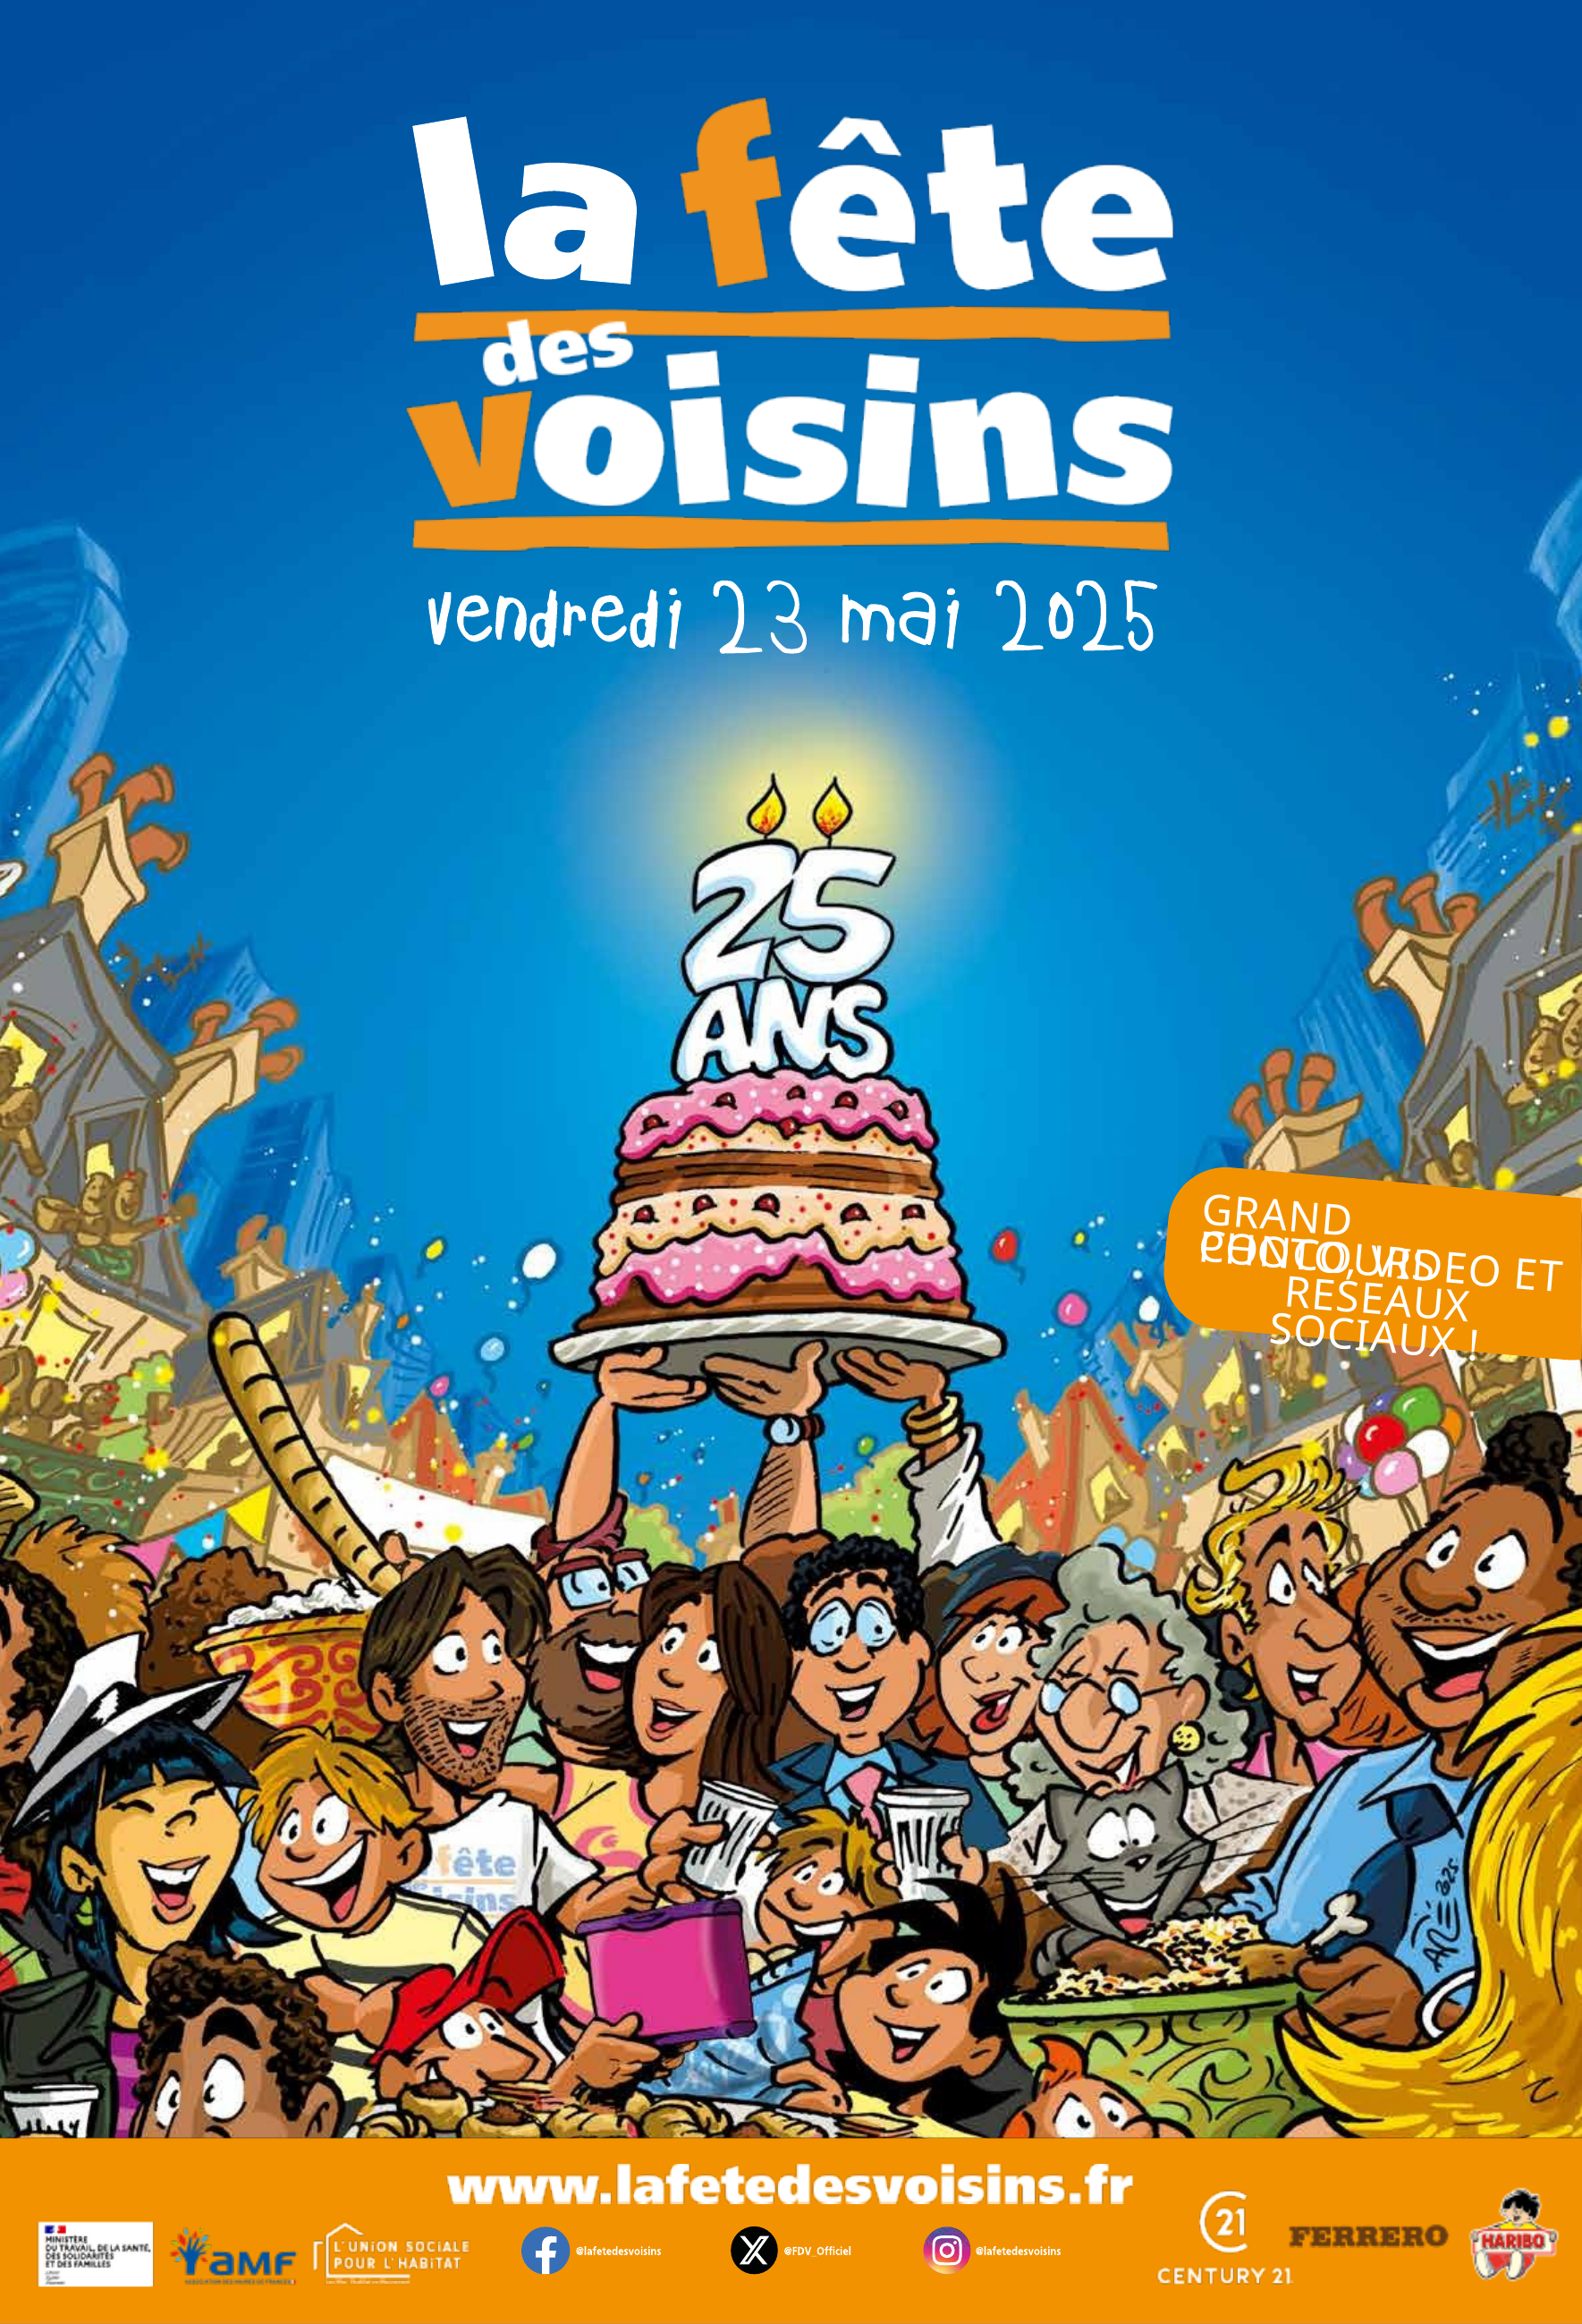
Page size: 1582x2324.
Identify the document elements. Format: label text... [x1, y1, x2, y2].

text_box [703, 571, 816, 664]
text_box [419, 578, 691, 659]
text_box PHOTO, VIDEO ET RESEAUX SOCIAUX ! [1457, 1368, 1563, 1378]
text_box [986, 571, 1167, 661]
text_box [38, 2223, 151, 2287]
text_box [512, 2217, 671, 2284]
text_box [29, 2213, 479, 2296]
text_box [444, 2164, 1137, 2204]
text_box [0, 0, 1582, 2129]
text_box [833, 578, 969, 659]
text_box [922, 2226, 972, 2275]
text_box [1163, 1166, 1582, 1361]
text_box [721, 2217, 860, 2284]
text_box [397, 89, 1183, 561]
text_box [913, 2218, 1070, 2284]
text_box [402, 106, 647, 295]
text_box [0, 2129, 1582, 2324]
text_box [1148, 2183, 1459, 2294]
